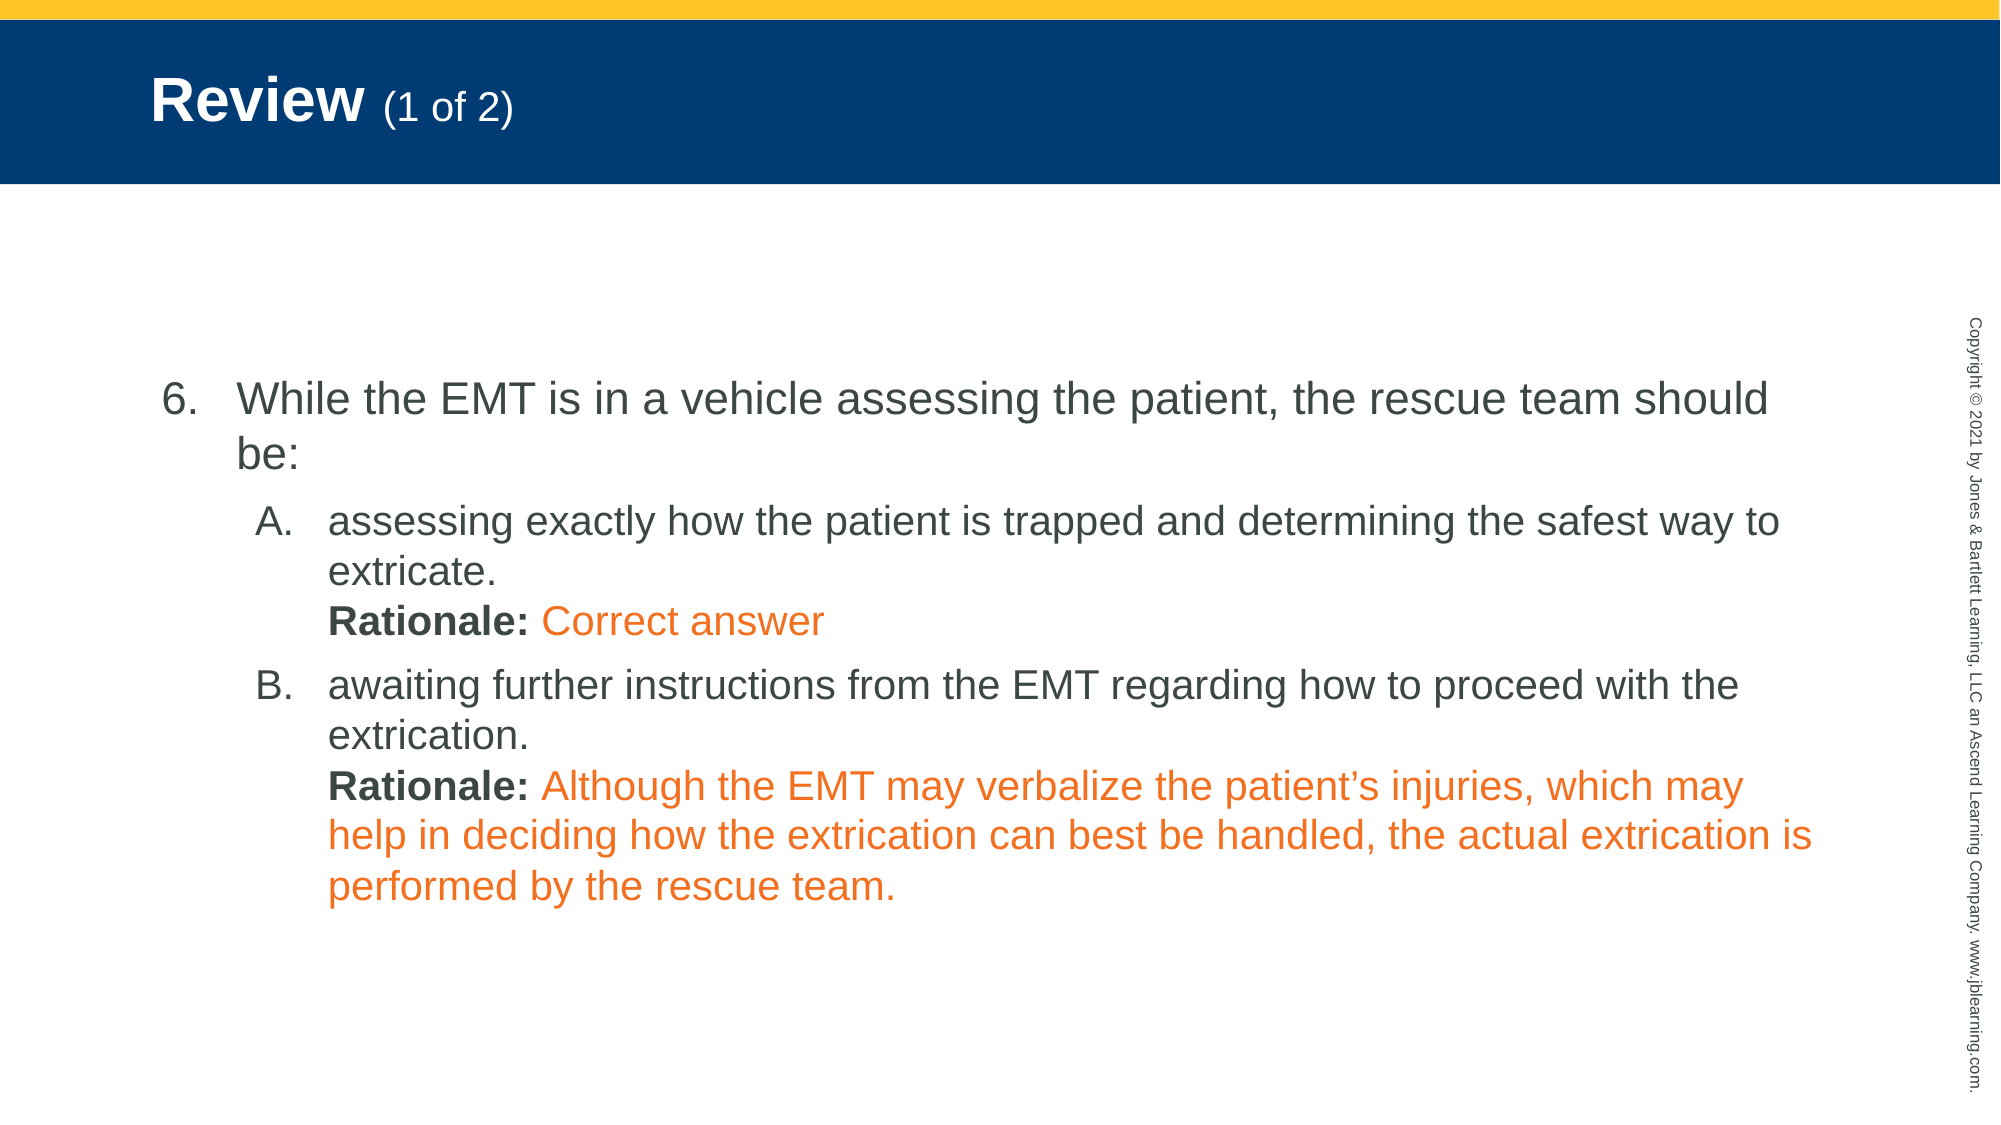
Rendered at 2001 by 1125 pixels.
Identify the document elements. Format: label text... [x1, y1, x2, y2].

title Review (1 of 2) [0, 19, 2000, 185]
list While the EMT is in a vehicle assessing the patient, the rescue team should be: assessing exactly how the patient is trapped and determining the safest way to extricate. Rationale: Correct answer awaiting further instructions from the EMT regarding how to proceed with the extrication. Rationale: Although the EMT may verbalize the patient’s injuries, which may help in deciding how the extrication can best be handled, the actual extrication is performed by the rescue team. [146, 361, 1859, 1016]
